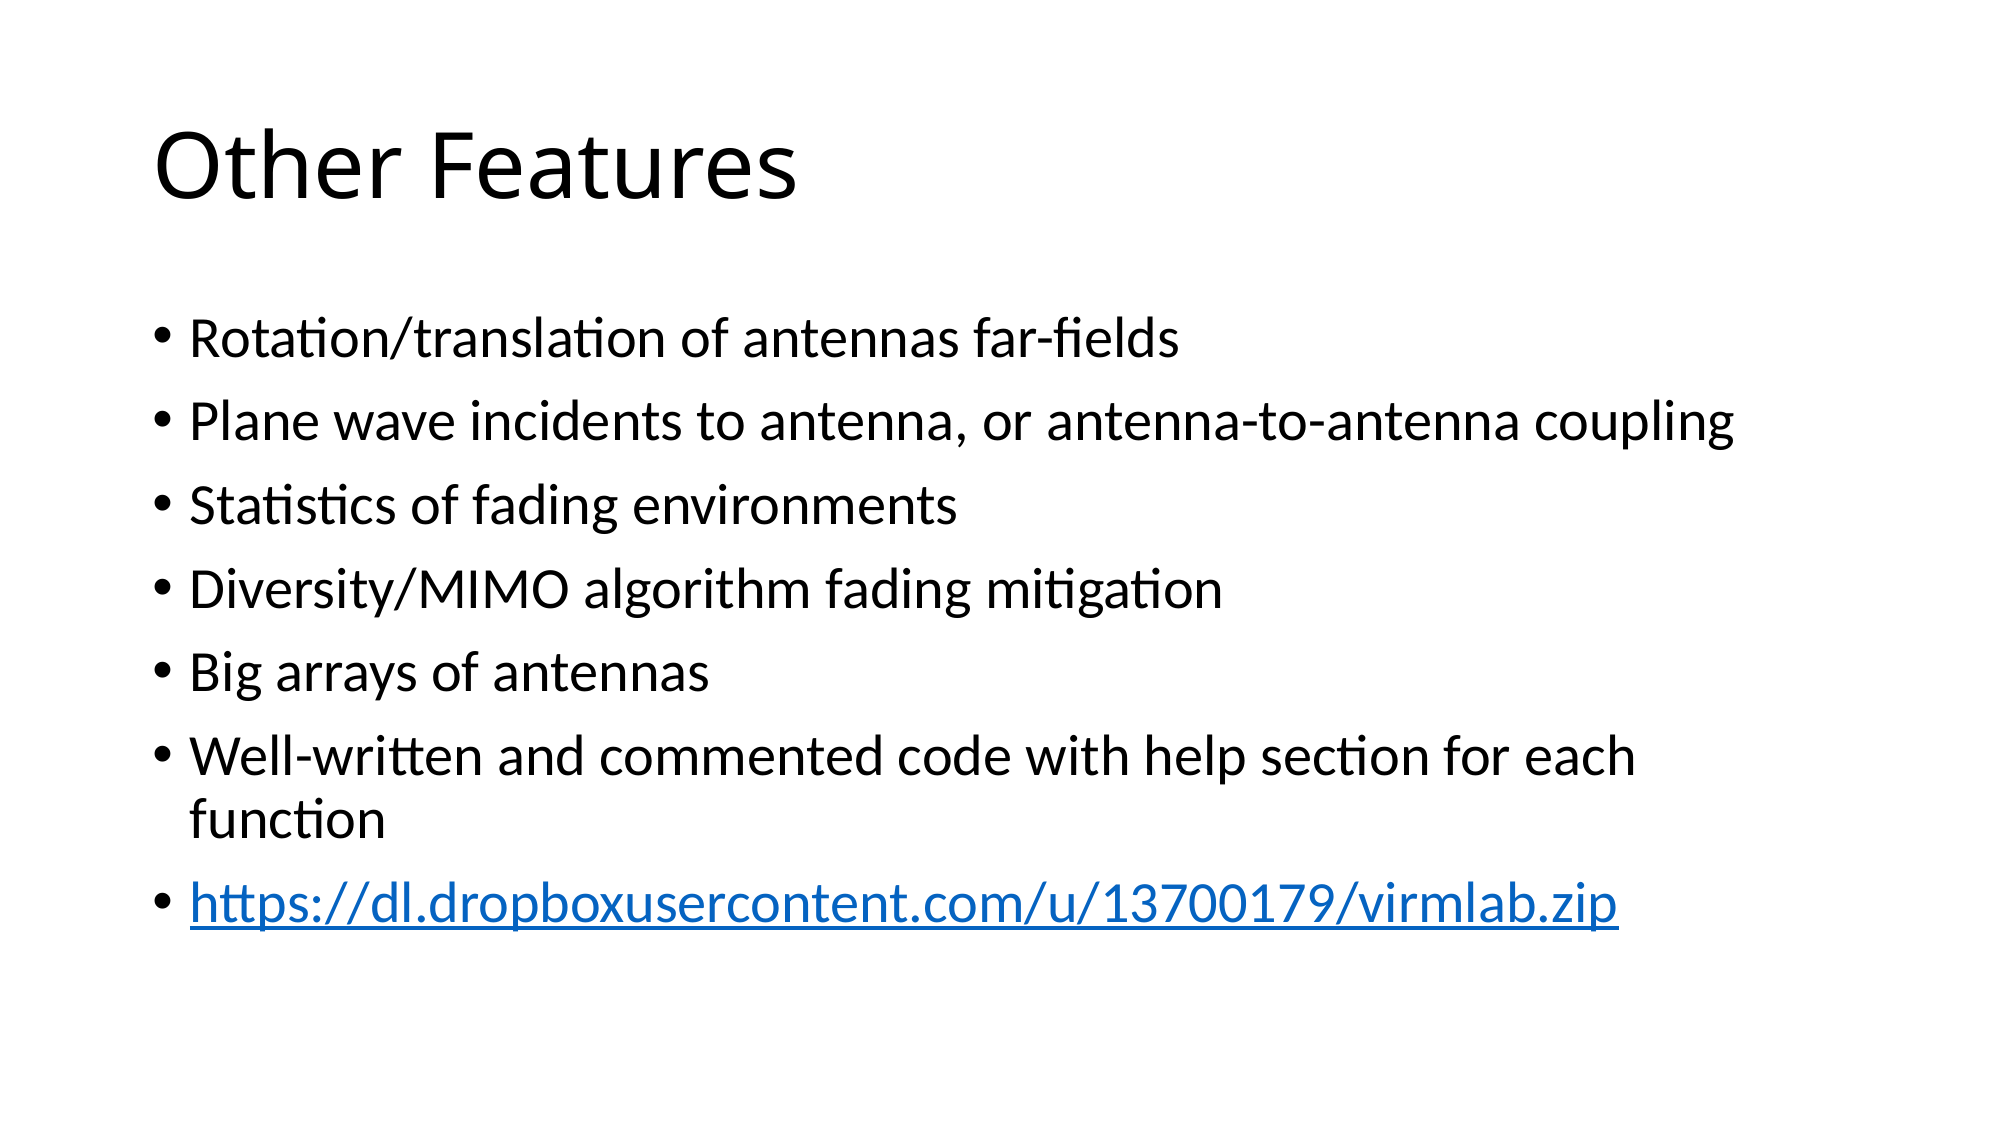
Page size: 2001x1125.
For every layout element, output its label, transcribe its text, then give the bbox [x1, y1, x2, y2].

title Other Features [137, 59, 1863, 278]
list Rotation/translation of antennas far-fields Plane wave incidents to antenna, or antenna-to-antenna coupling Statistics of fading environments Diversity/MIMO algorithm fading mitigation Big arrays of antennas Well-written and commented code with help section for each function https://dl.dropboxusercontent.com/u/13700179/virmlab.zip [137, 299, 1863, 1014]
